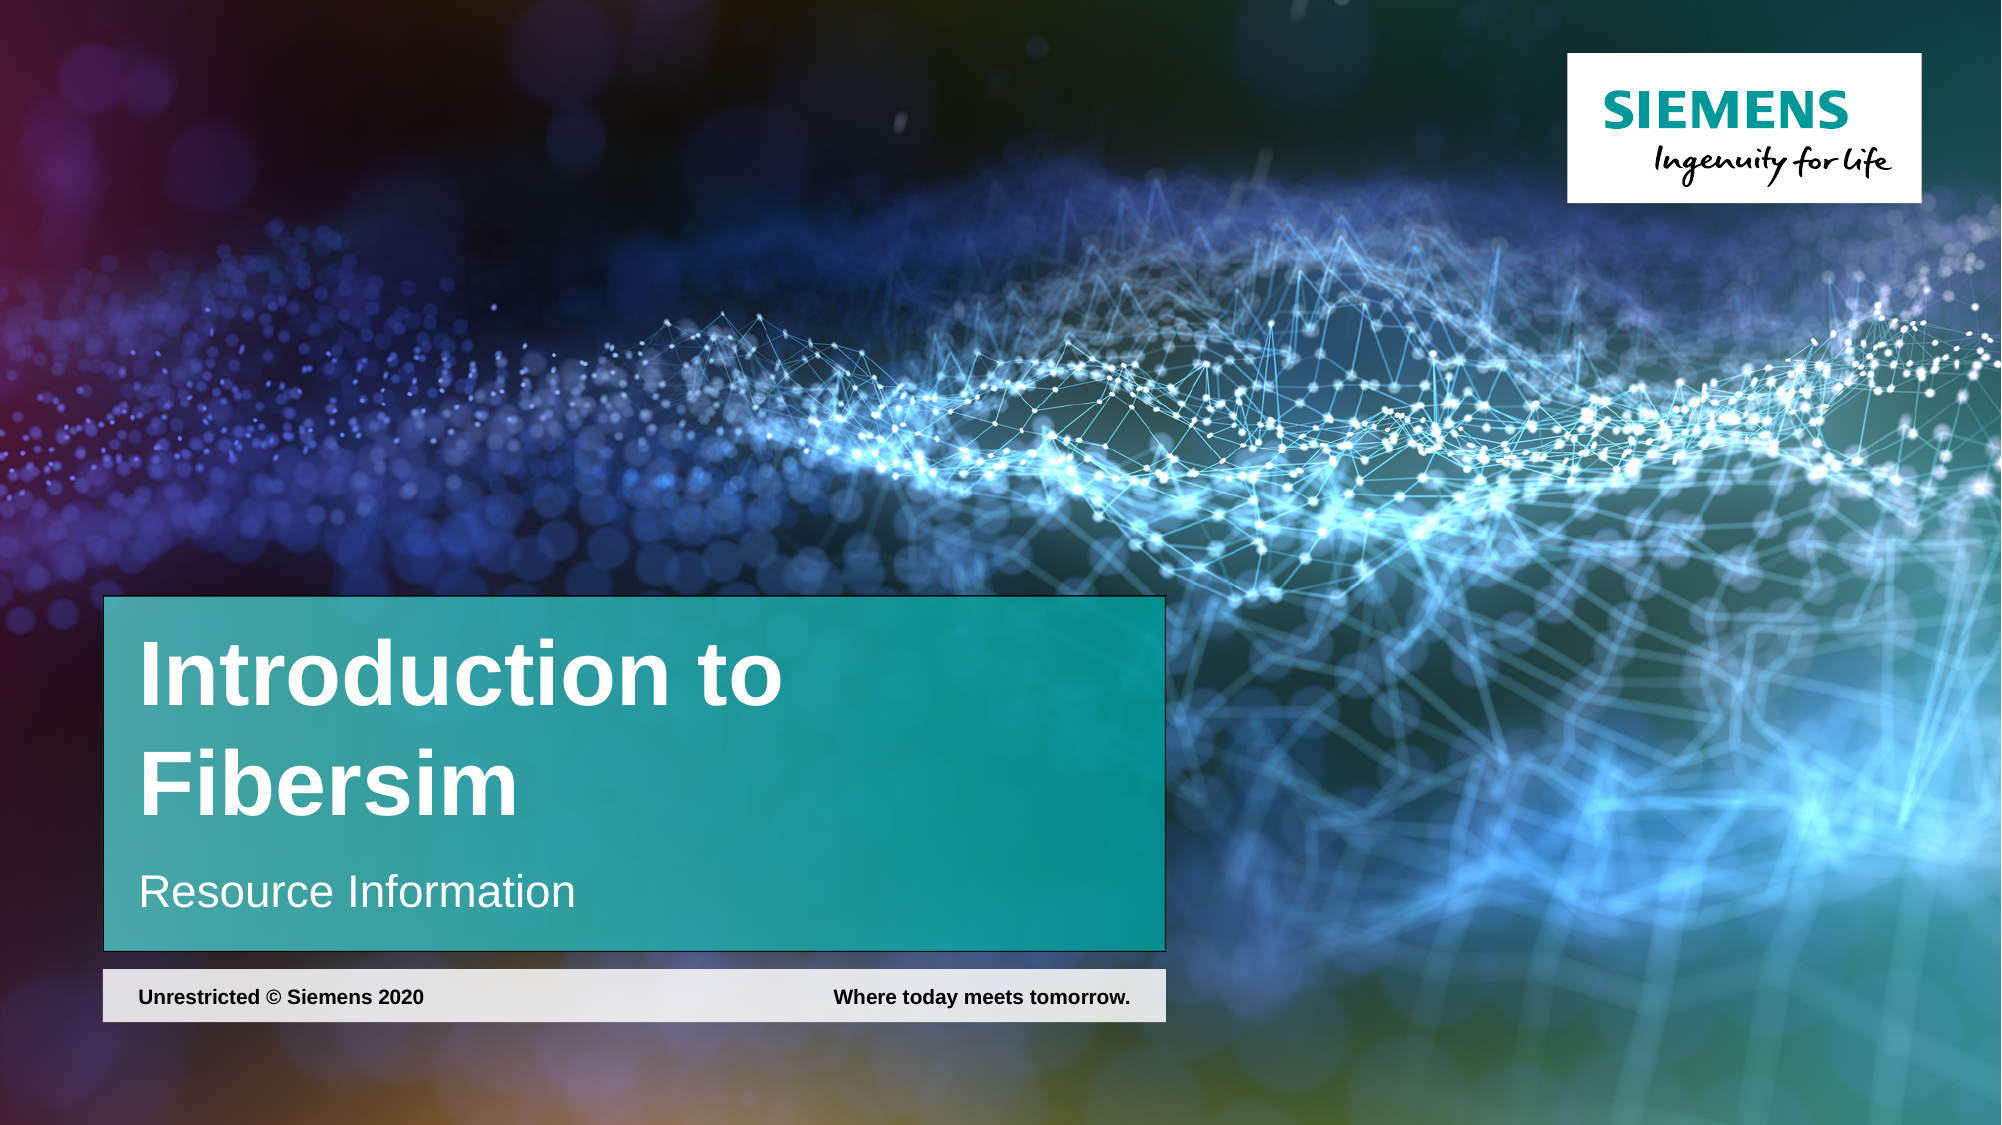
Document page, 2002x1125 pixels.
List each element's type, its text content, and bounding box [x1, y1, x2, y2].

list Unrestricted © Siemens 2020 [102, 968, 647, 1023]
picture [0, 0, 2001, 1125]
list Where today meets tomorrow. [647, 968, 1167, 1023]
title Introduction to Fibersim Resource Information [102, 595, 1167, 953]
